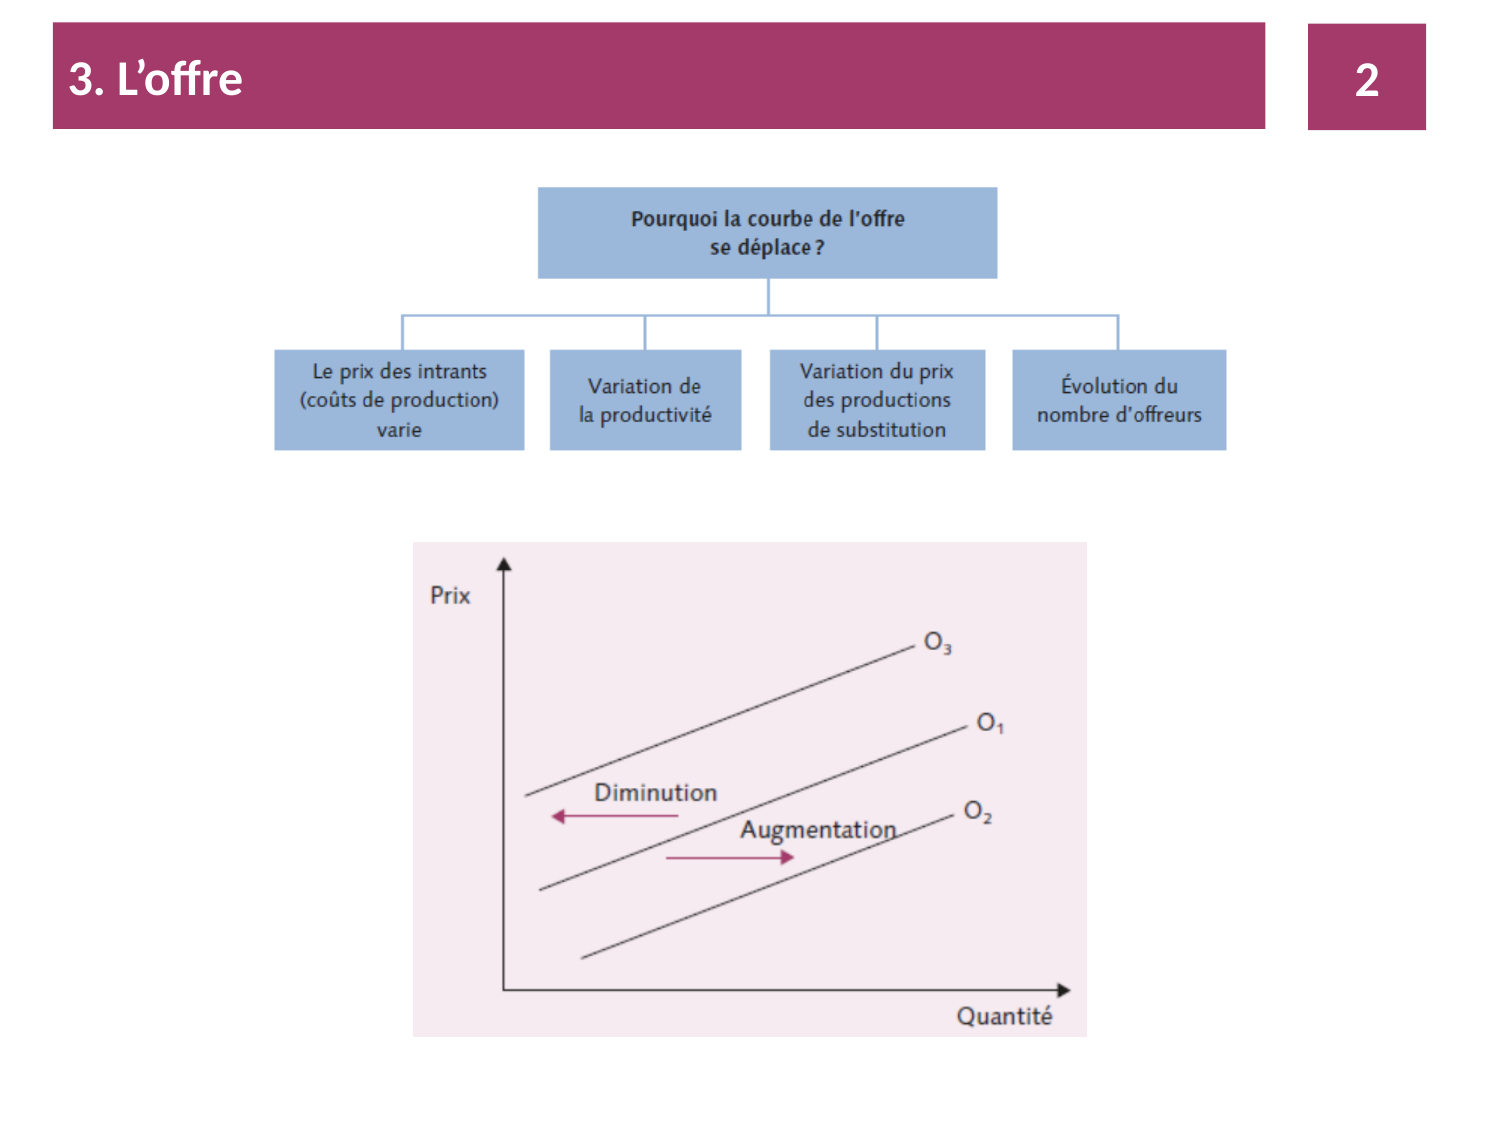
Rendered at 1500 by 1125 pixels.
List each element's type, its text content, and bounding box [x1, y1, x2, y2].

picture [412, 542, 1087, 1037]
text_box 2 [1308, 23, 1427, 131]
text_box 3. L’offre [52, 22, 1266, 129]
picture [253, 164, 1247, 466]
